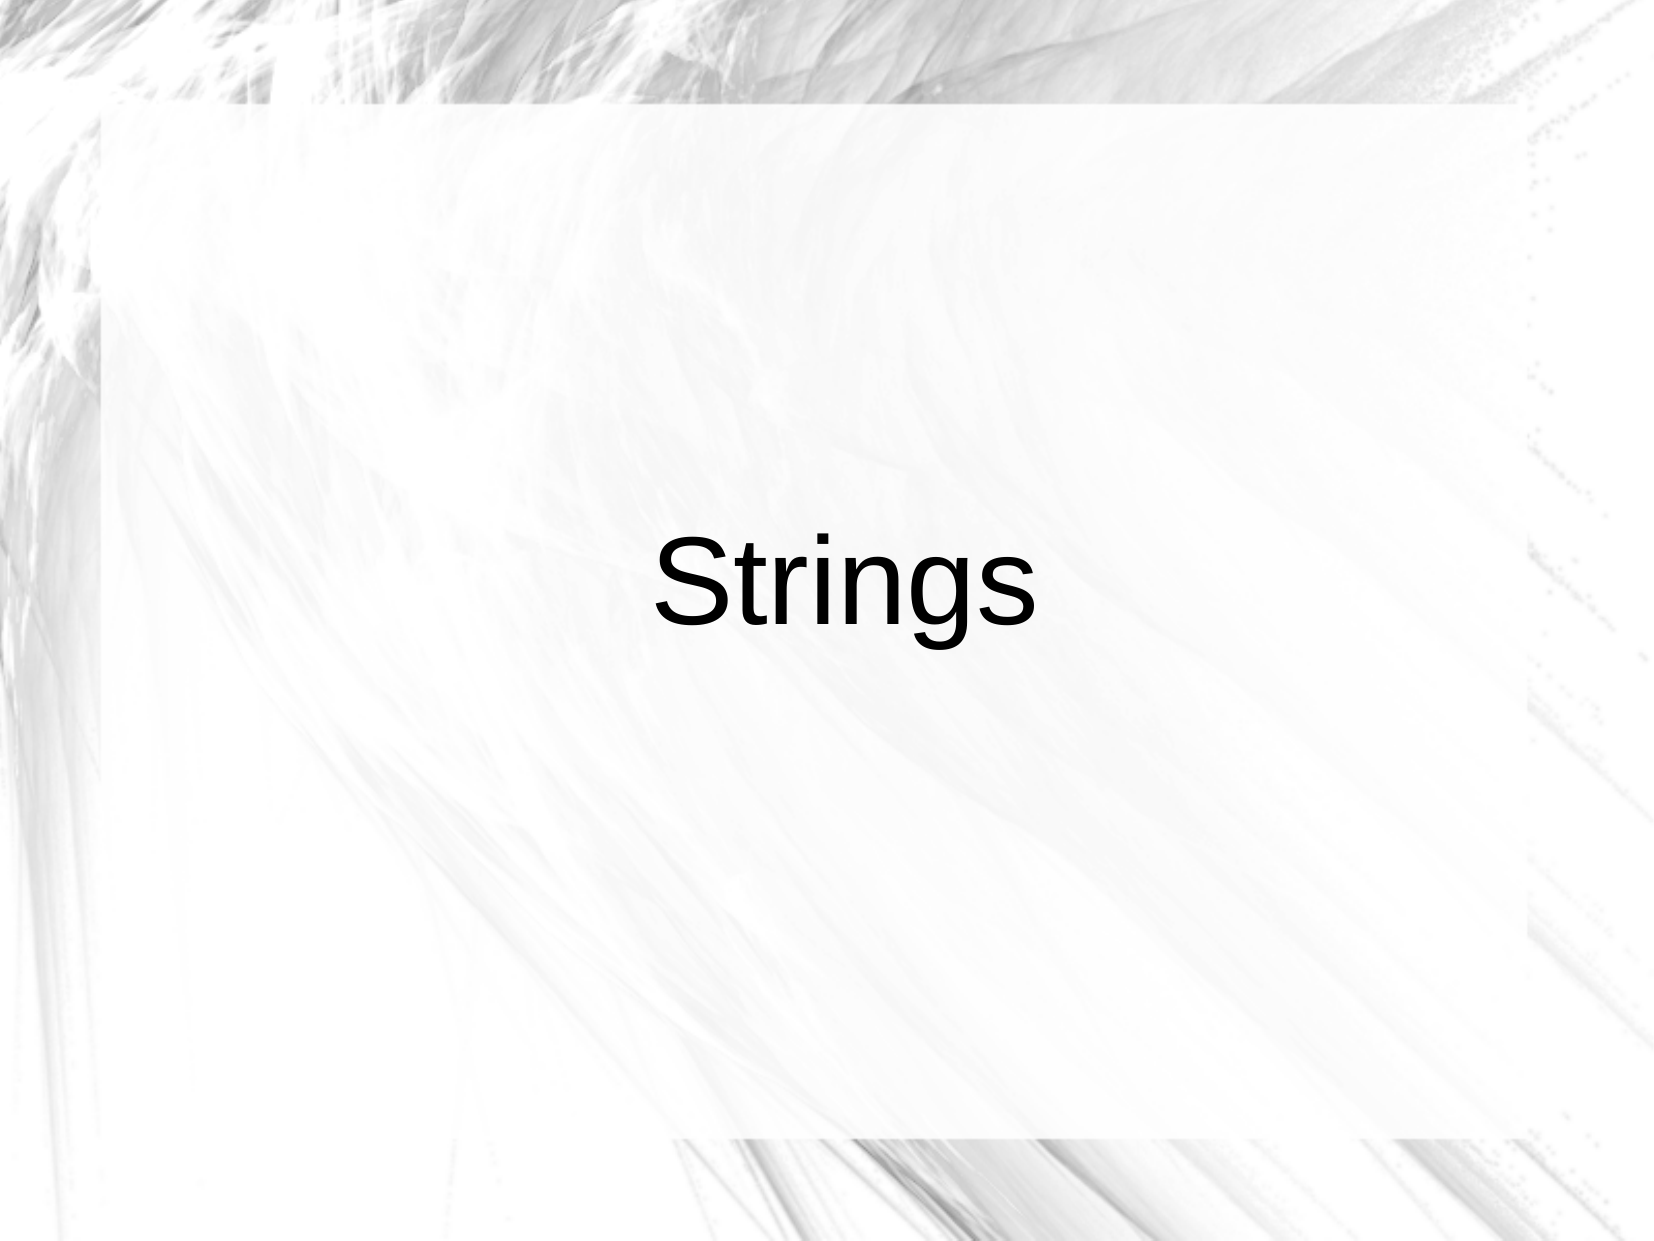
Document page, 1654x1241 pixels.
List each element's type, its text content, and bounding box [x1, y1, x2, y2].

list Strings [118, 319, 1571, 1109]
picture [0, 0, 1654, 1241]
